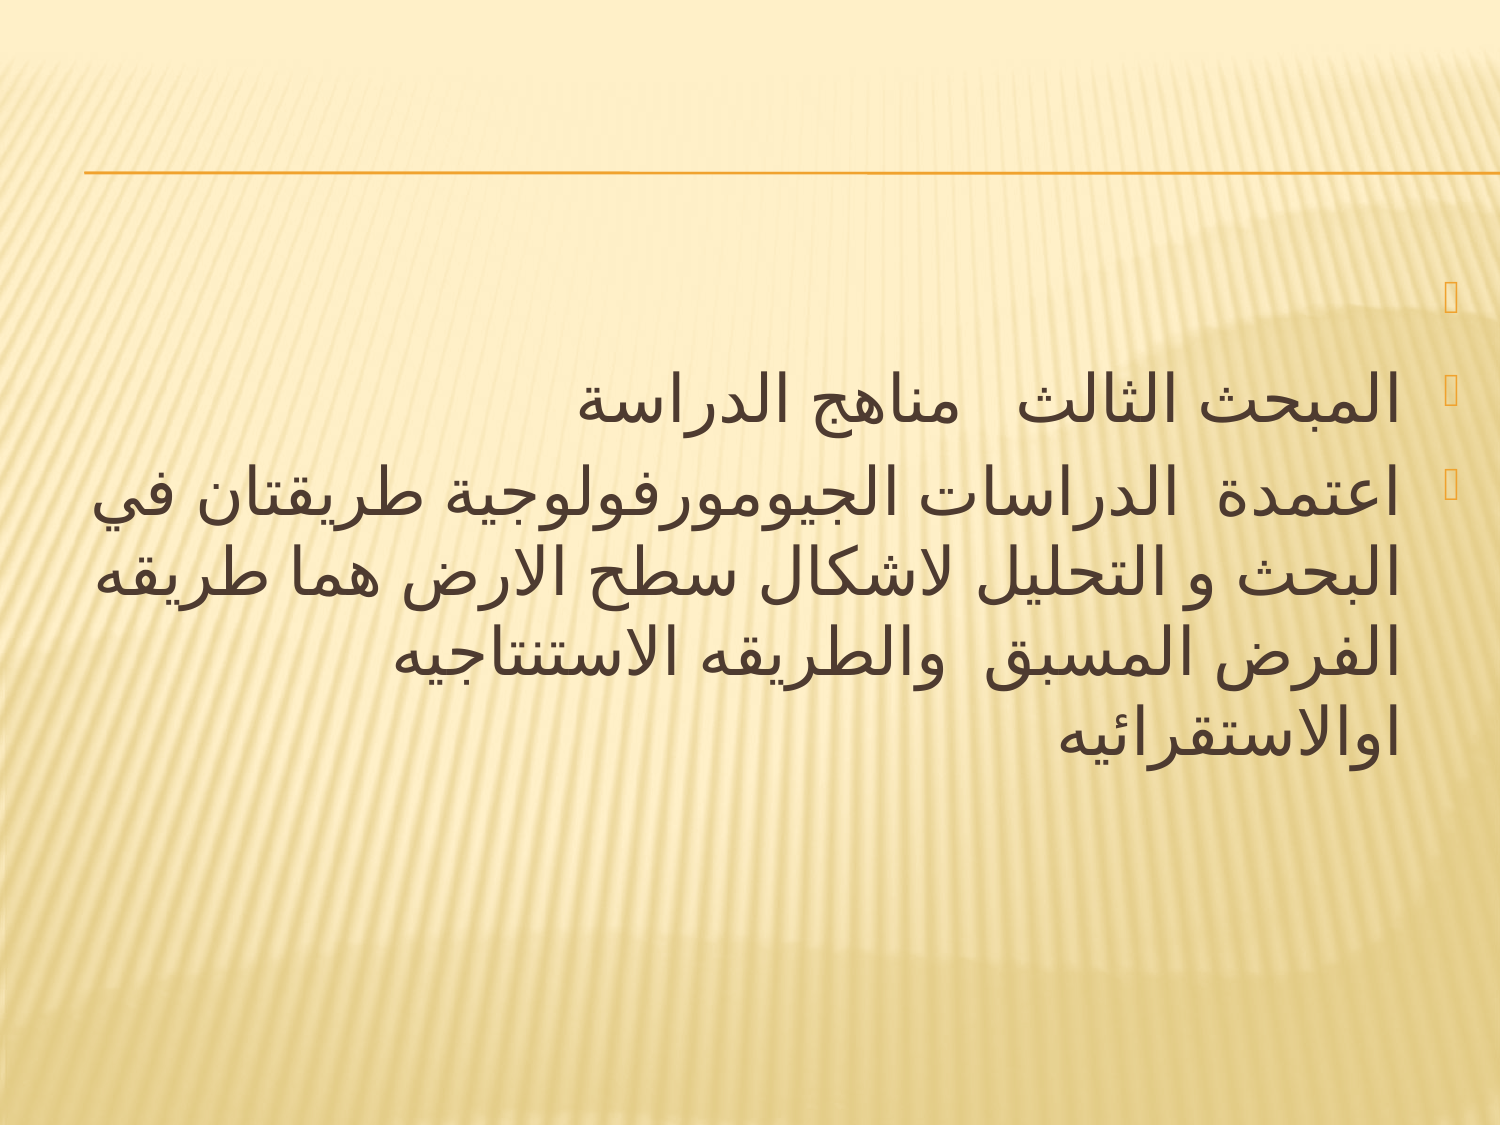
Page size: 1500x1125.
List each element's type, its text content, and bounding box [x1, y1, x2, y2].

list المبحث الثالث مناهج الدراسة اعتمدة الدراسات الجيومورفولوجية طريقتان في البحث و التحليل لاشكال سطح الارض هما طريقه الفرض المسبق والطريقه الاستنتاجيه اوالاستقرائيه [50, 254, 1475, 998]
